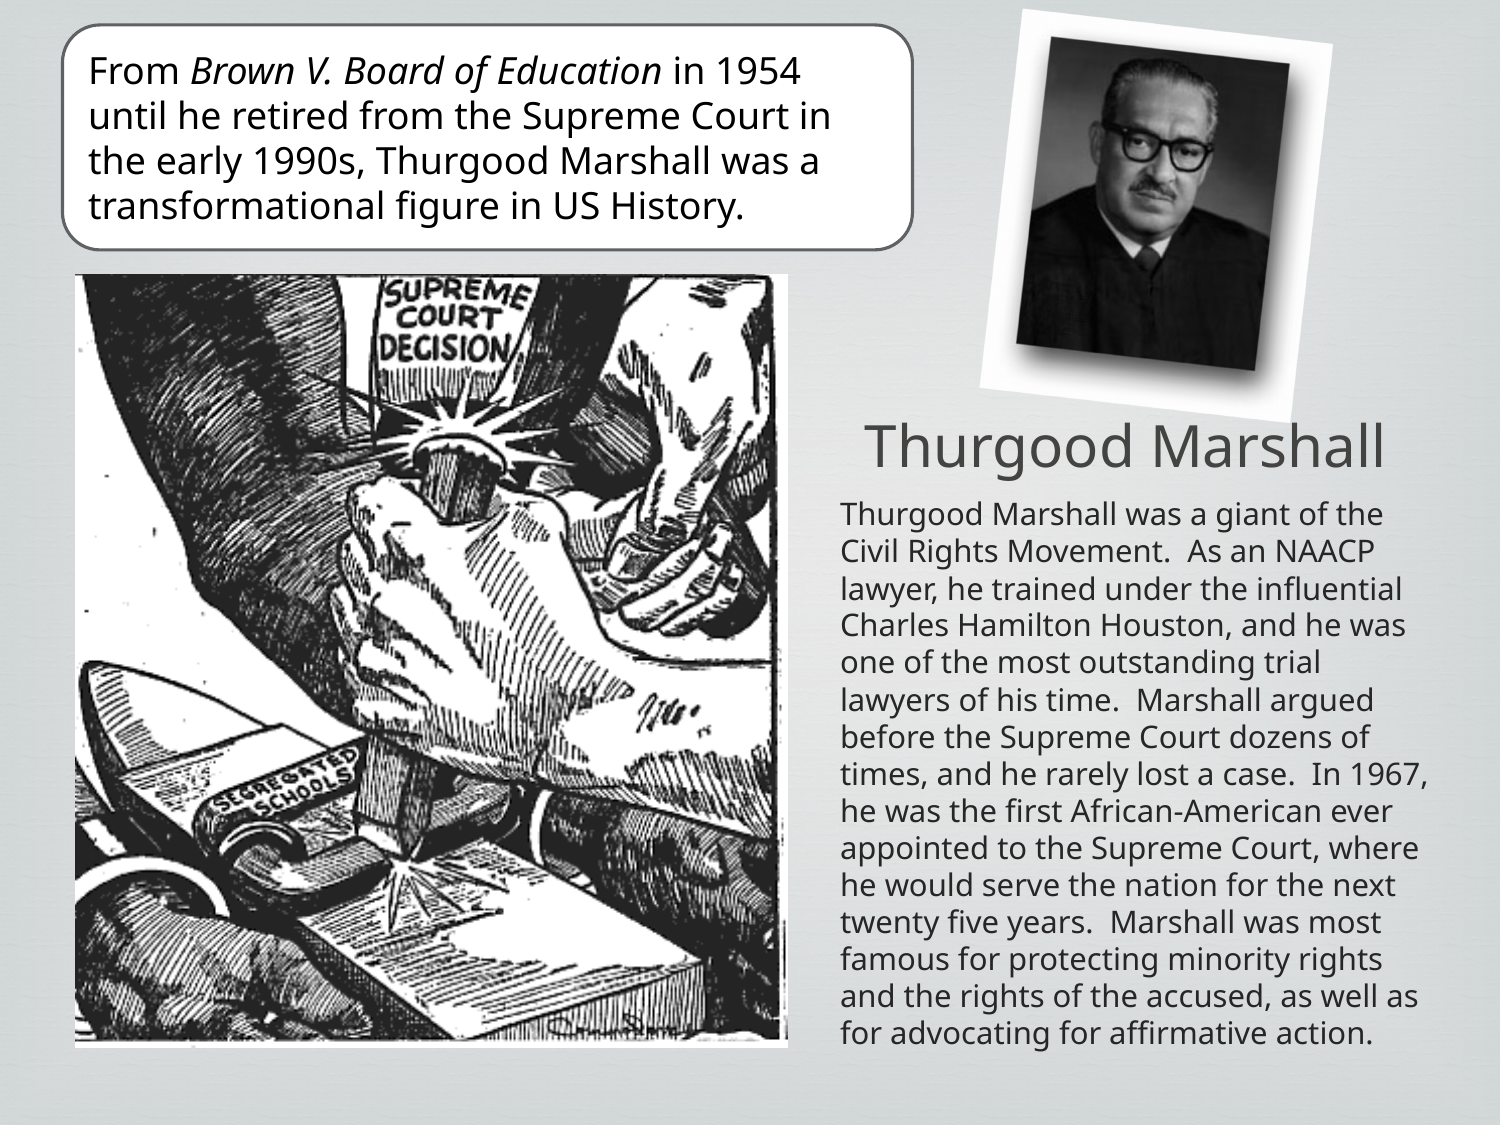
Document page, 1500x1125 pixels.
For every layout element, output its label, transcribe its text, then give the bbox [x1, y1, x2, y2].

list Thurgood Marshall was a giant of the Civil Rights Movement. As an NAACP lawyer, he trained under the influential Charles Hamilton Houston, and he was one of the most outstanding trial lawyers of his time. Marshall argued before the Supreme Court dozens of times, and he rarely lost a case. In 1967, he was the first African-American ever appointed to the Supreme Court, where he would serve the nation for the next twenty five years. Marshall was most famous for protecting minority rights and the rights of the accused, as well as for advocating for affirmative action. [825, 487, 1450, 1067]
text_box From Brown V. Board of Education in 1954 until he retired from the Supreme Court in the early 1990s, Thurgood Marshall was a transformational figure in US History. [60, 23, 915, 252]
title Thurgood Marshall [849, 399, 1412, 487]
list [74, 274, 788, 1049]
picture [980, 9, 1332, 422]
